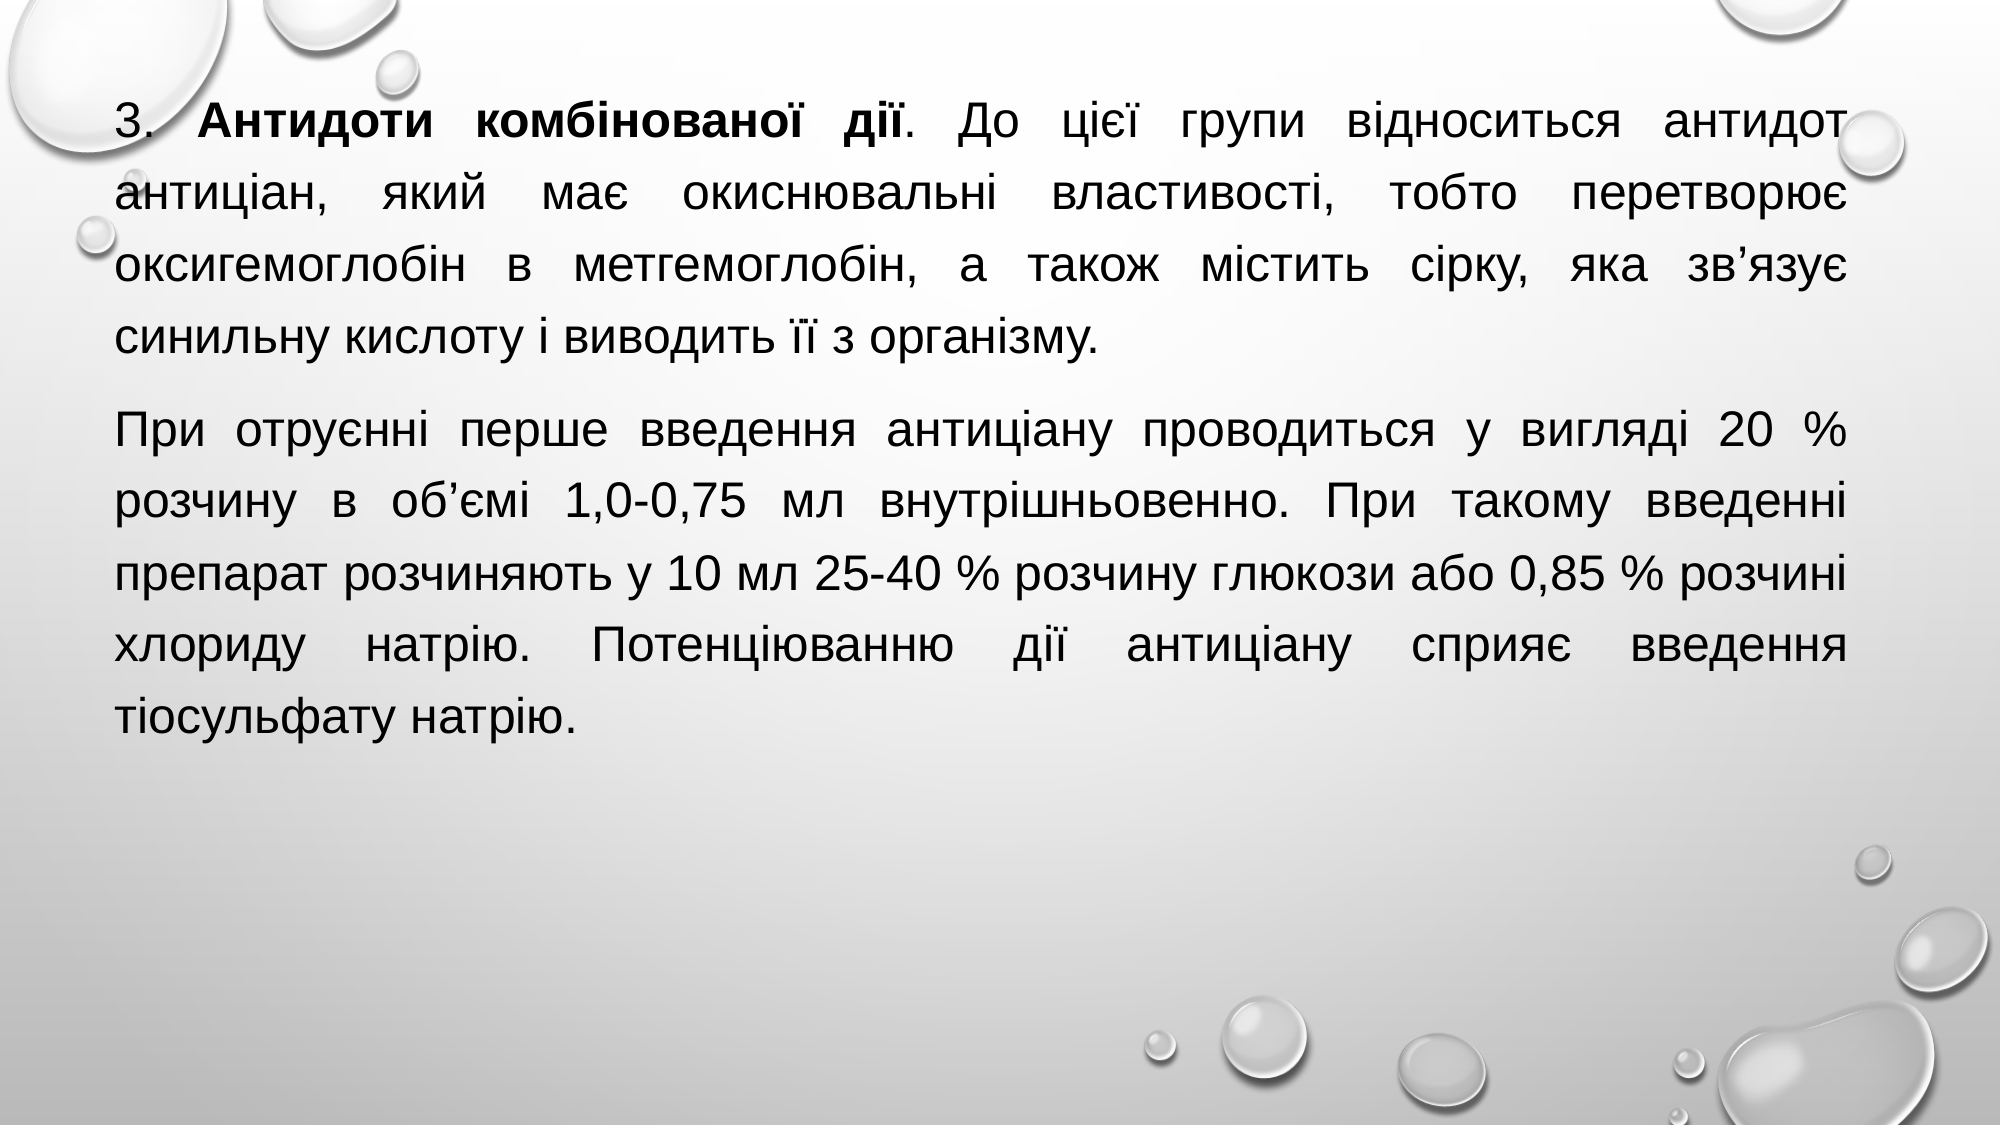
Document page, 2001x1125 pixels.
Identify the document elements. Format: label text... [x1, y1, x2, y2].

list 3. Антидоти комбінованої дії. До цієї групи відноситься антидот антиціан, який має окиснювальні властивості, тобто перетворює оксигемоглобін в метгемоглобін, а також містить сірку, яка зв’язує синильну кислоту і виводить її з організму. При отруєнні перше введення антиціану проводиться у вигляді 20 % розчину в об’ємі 1,0-0,75 мл внутрішньовенно. При такому введенні препарат розчиняють у 10 мл 25-40 % розчину глюкози або 0,85 % розчині хлориду натрію. Потенціюванню дії антиціану сприяє введення тіосульфату натрію. [99, 67, 1864, 910]
picture [0, 0, 2000, 1125]
